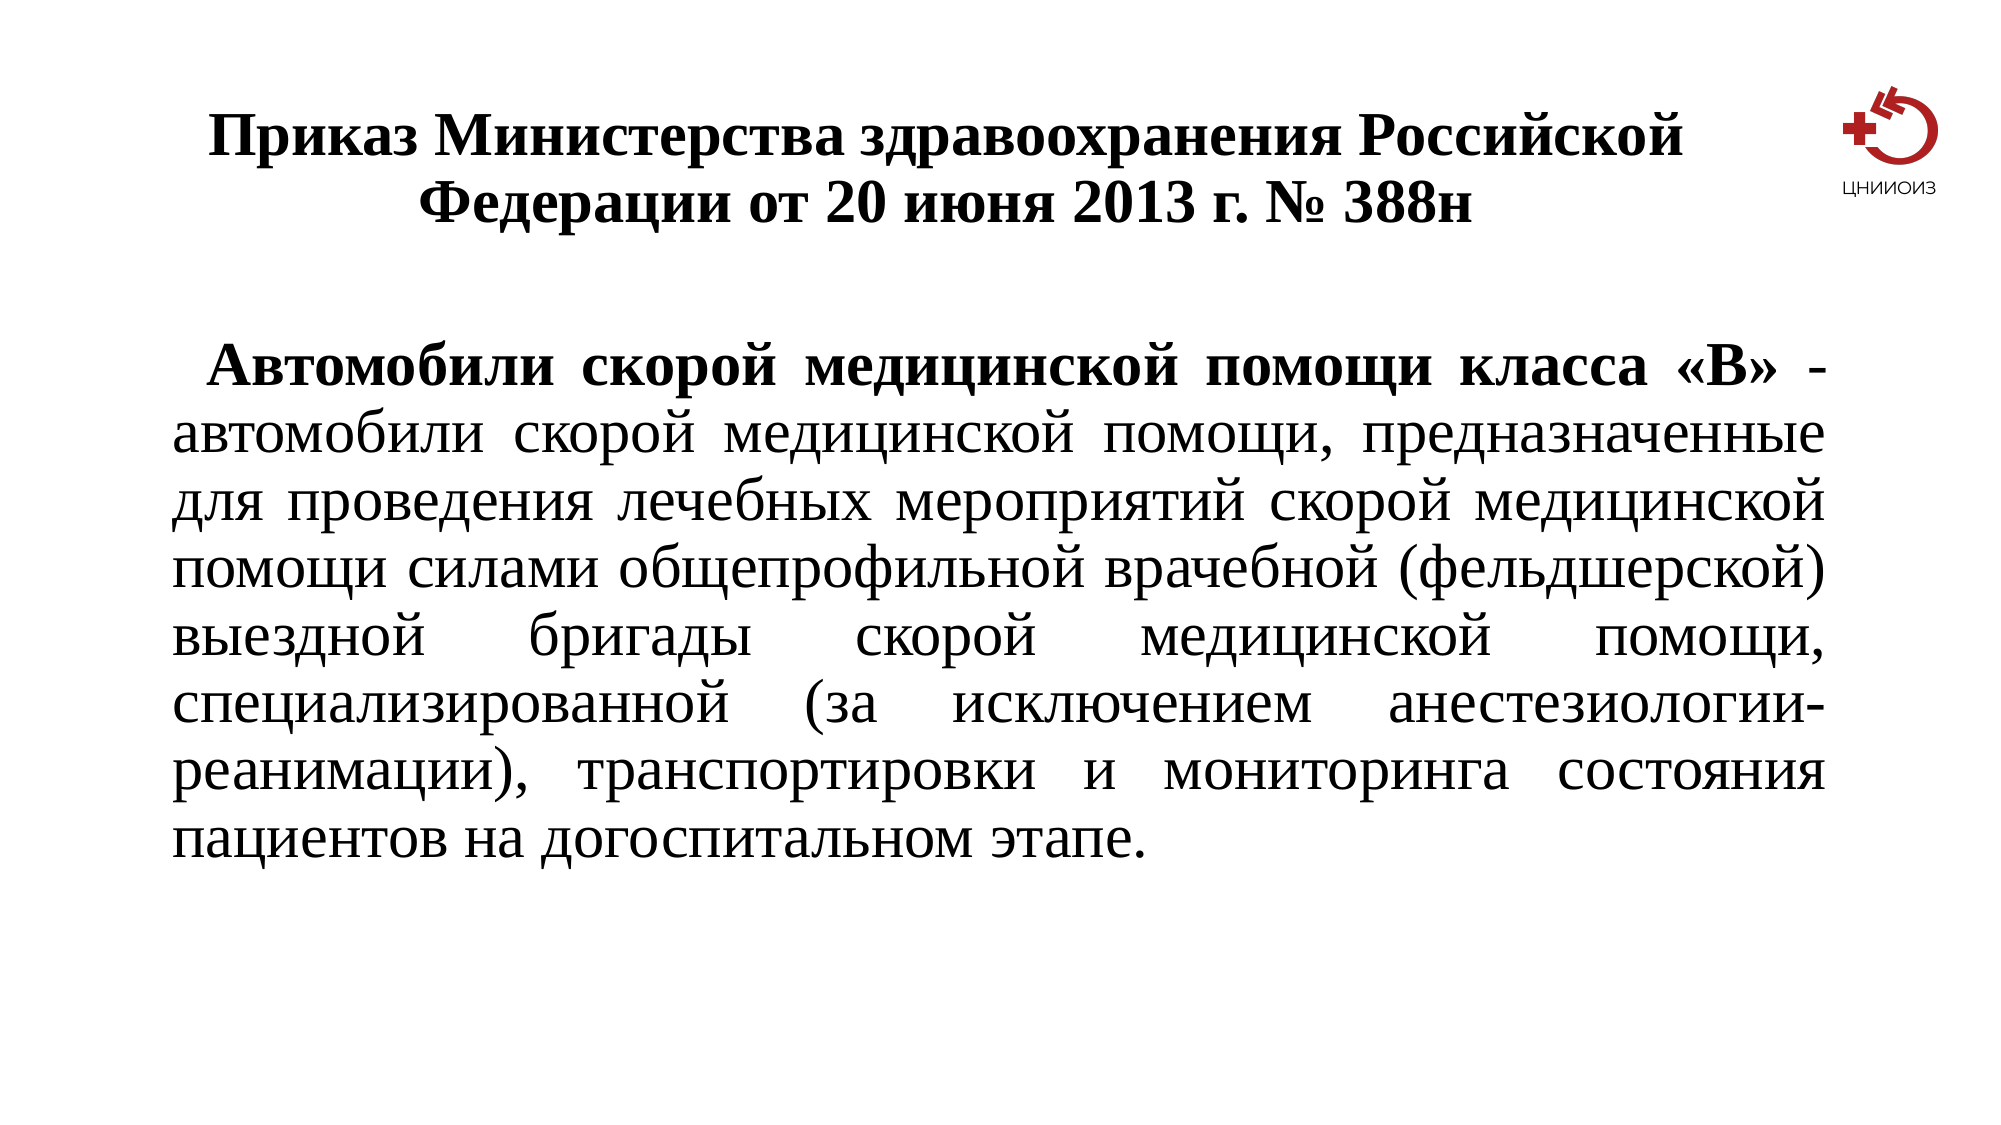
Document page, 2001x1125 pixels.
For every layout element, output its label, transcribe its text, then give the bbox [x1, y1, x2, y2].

title Приказ Министерства здравоохранения Российской Федерации от 20 июня 2013 г. № 388н [183, 59, 1711, 278]
picture [1843, 86, 1938, 197]
list Автомобили скорой медицинской помощи класса «В» - автомобили скорой медицинской помощи, предназначенные для проведения лечебных мероприятий скорой медицинской помощи силами общепрофильной врачебной (фельдшерской) выездной бригады скорой медицинской помощи, специализированной (за исключением анестезиологии-реанимации), транспортировки и мониторинга состояния пациентов на догоспитальном этапе. [129, 323, 1844, 1070]
